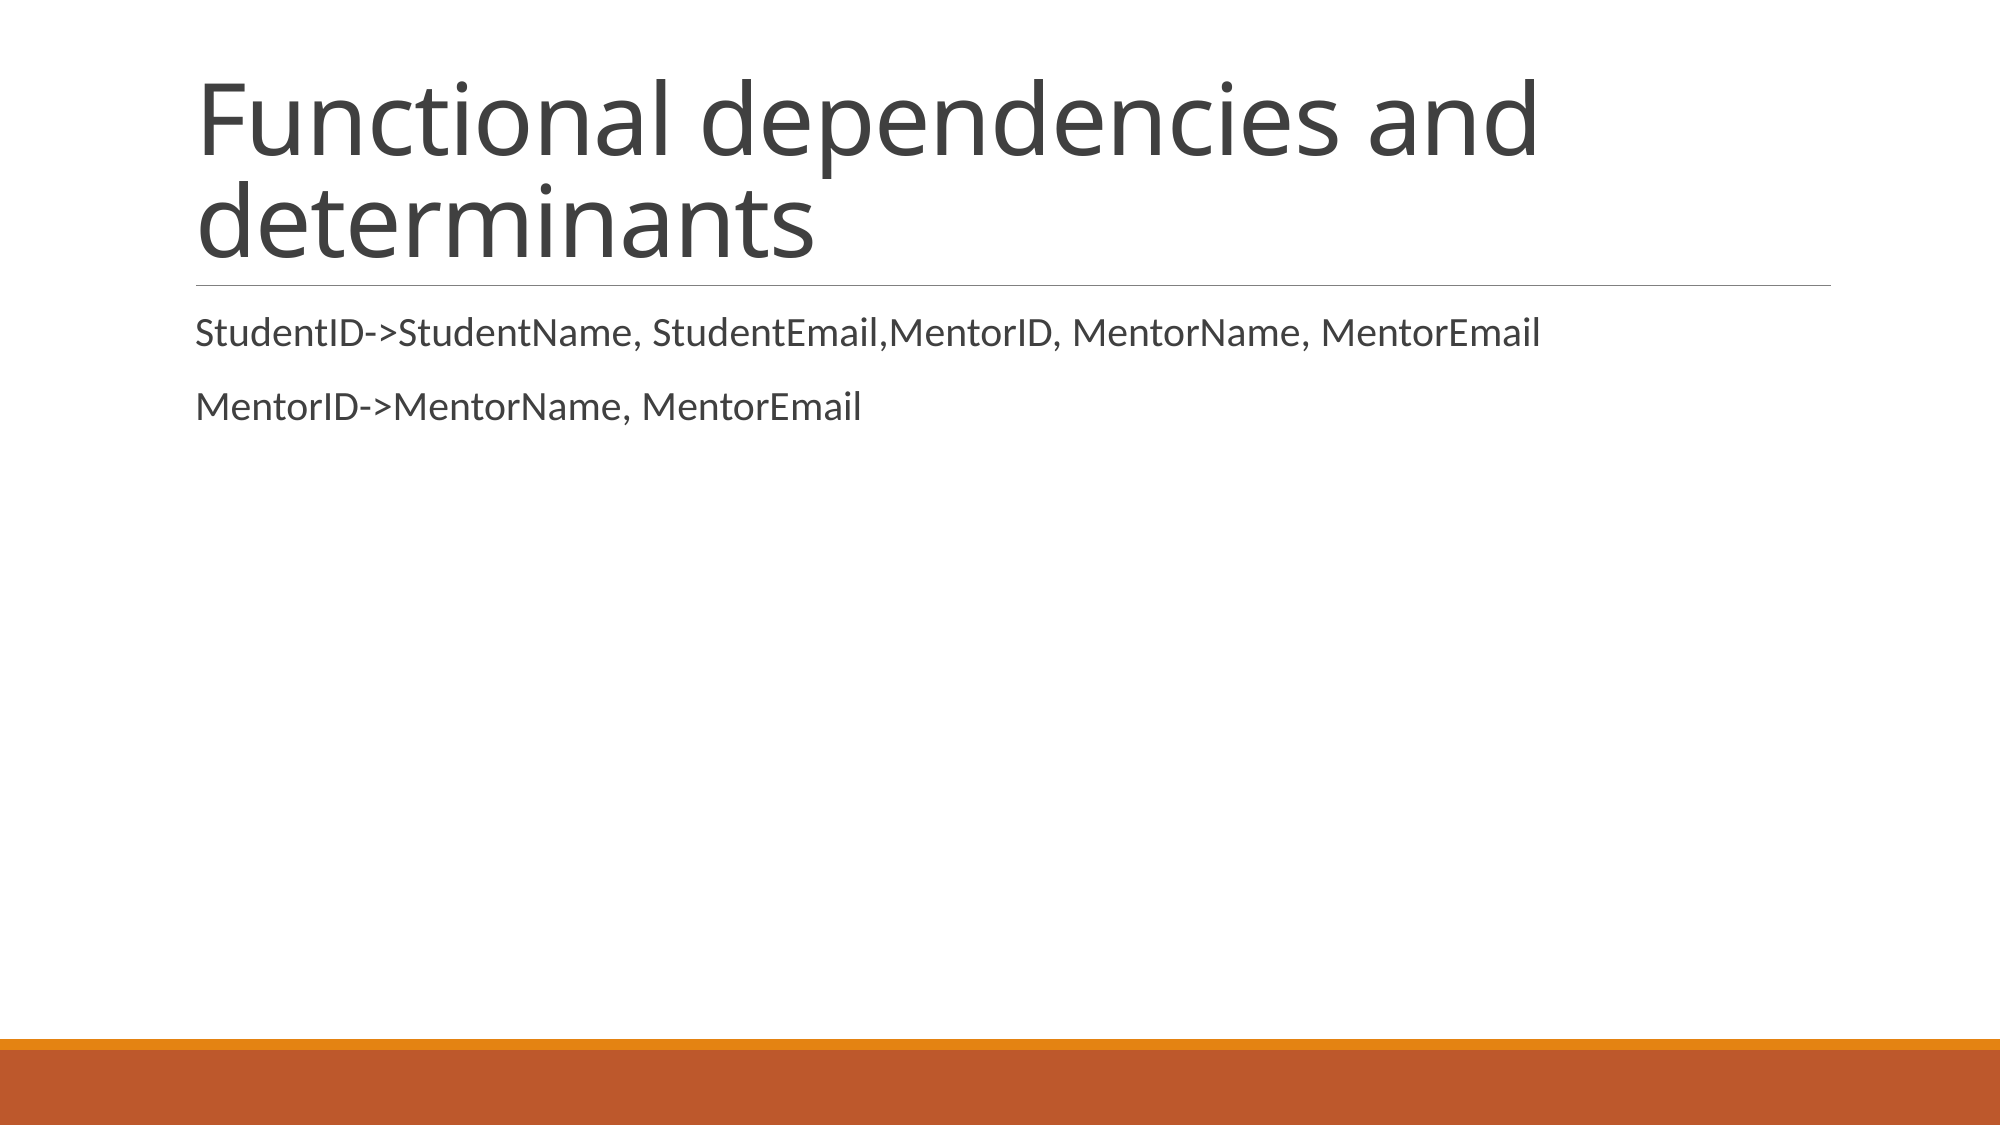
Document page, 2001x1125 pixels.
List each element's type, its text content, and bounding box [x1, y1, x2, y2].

list StudentID->StudentName, StudentEmail,MentorID, MentorName, MentorEmail MentorID->MentorName, MentorEmail [180, 302, 1830, 963]
title Functional dependencies and determinants [180, 47, 1830, 285]
